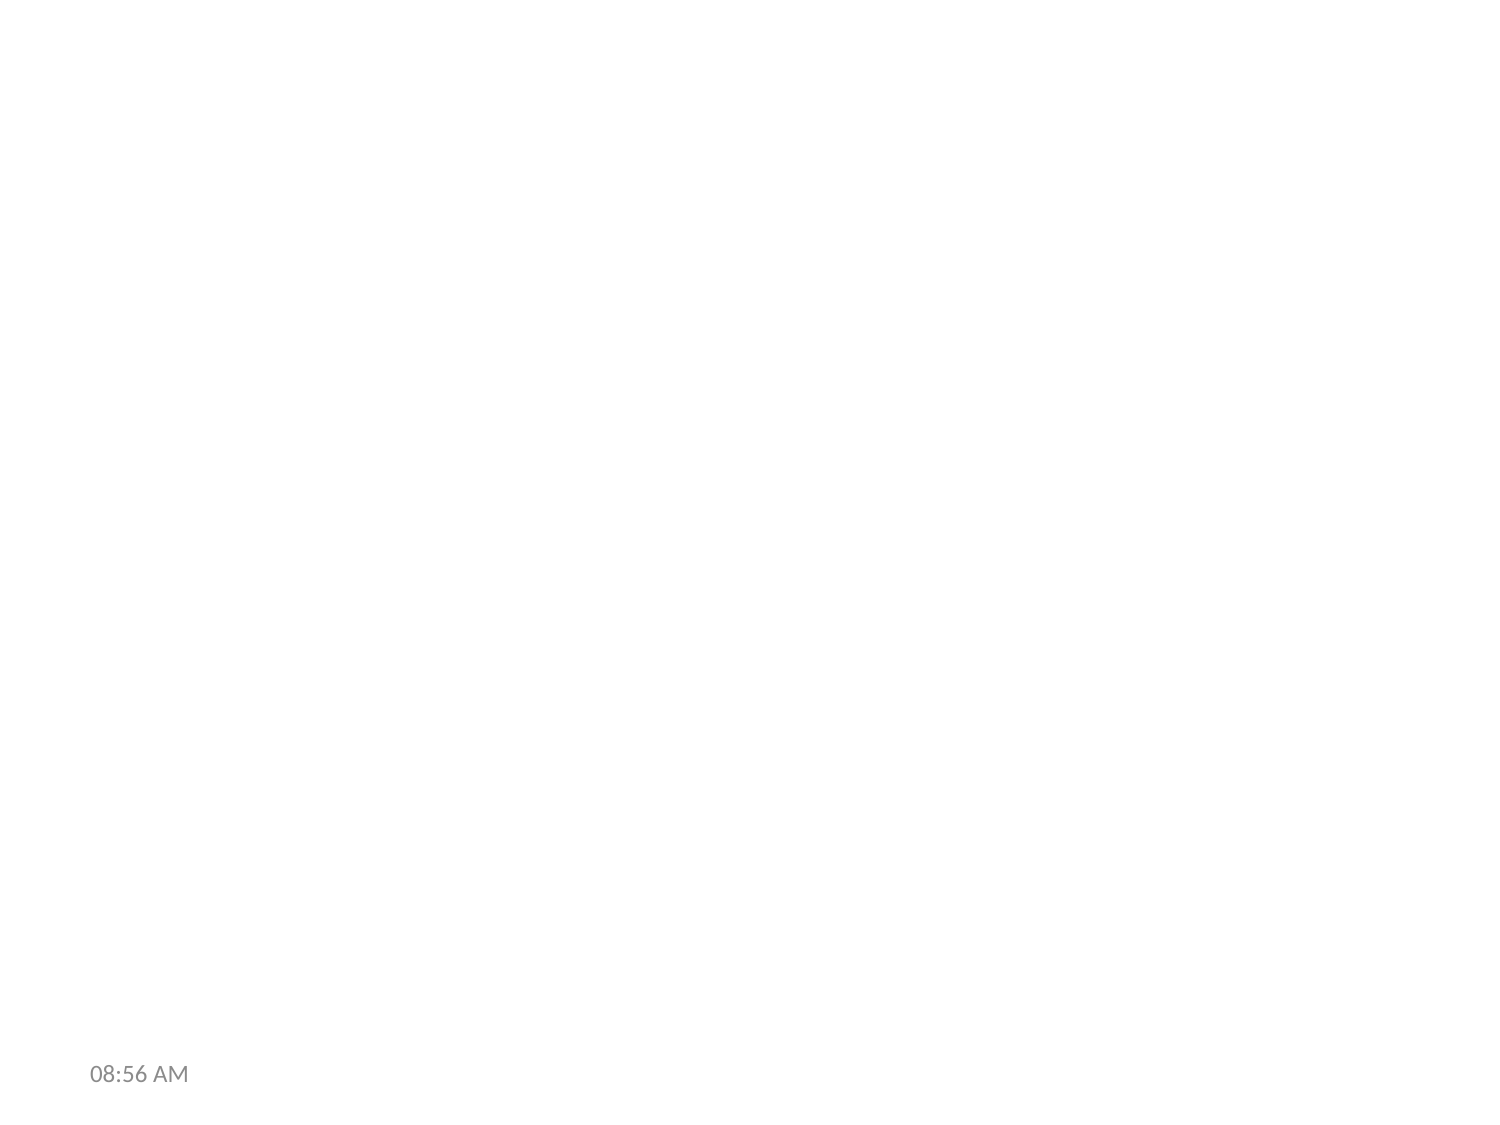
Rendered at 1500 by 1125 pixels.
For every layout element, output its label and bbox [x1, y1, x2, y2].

slide_number [75, 1042, 425, 1103]
